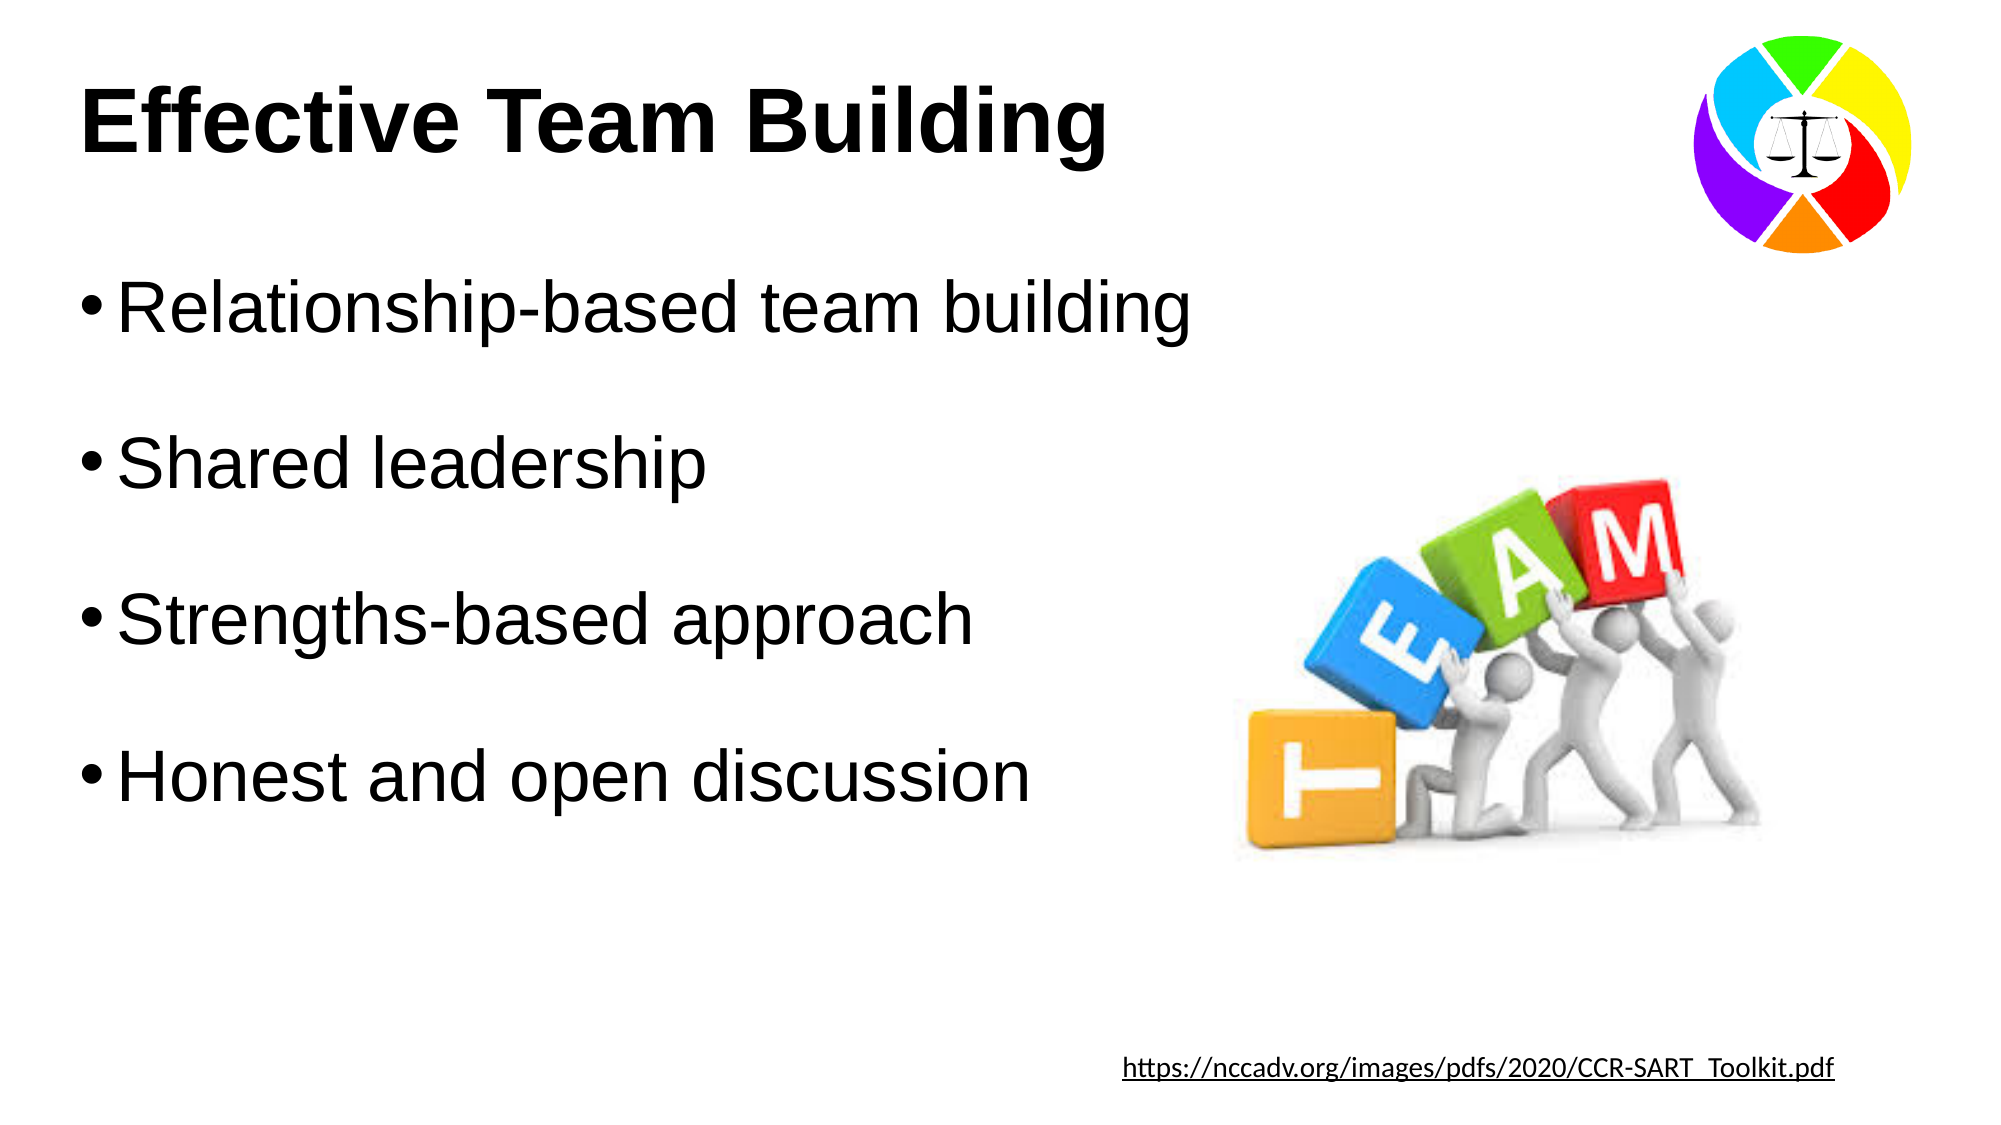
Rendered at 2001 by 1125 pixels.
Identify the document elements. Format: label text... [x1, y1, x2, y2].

picture [1659, 0, 1948, 288]
list Relationship-based team building Shared leadership Strengths-based approach Honest and open discussion [64, 261, 1863, 1014]
title Effective Team Building [64, 57, 1790, 189]
picture [1173, 415, 1831, 908]
text_box https://nccadv.org/images/pdfs/2020/CCR-SART_Toolkit.pdf [1107, 1040, 1897, 1091]
